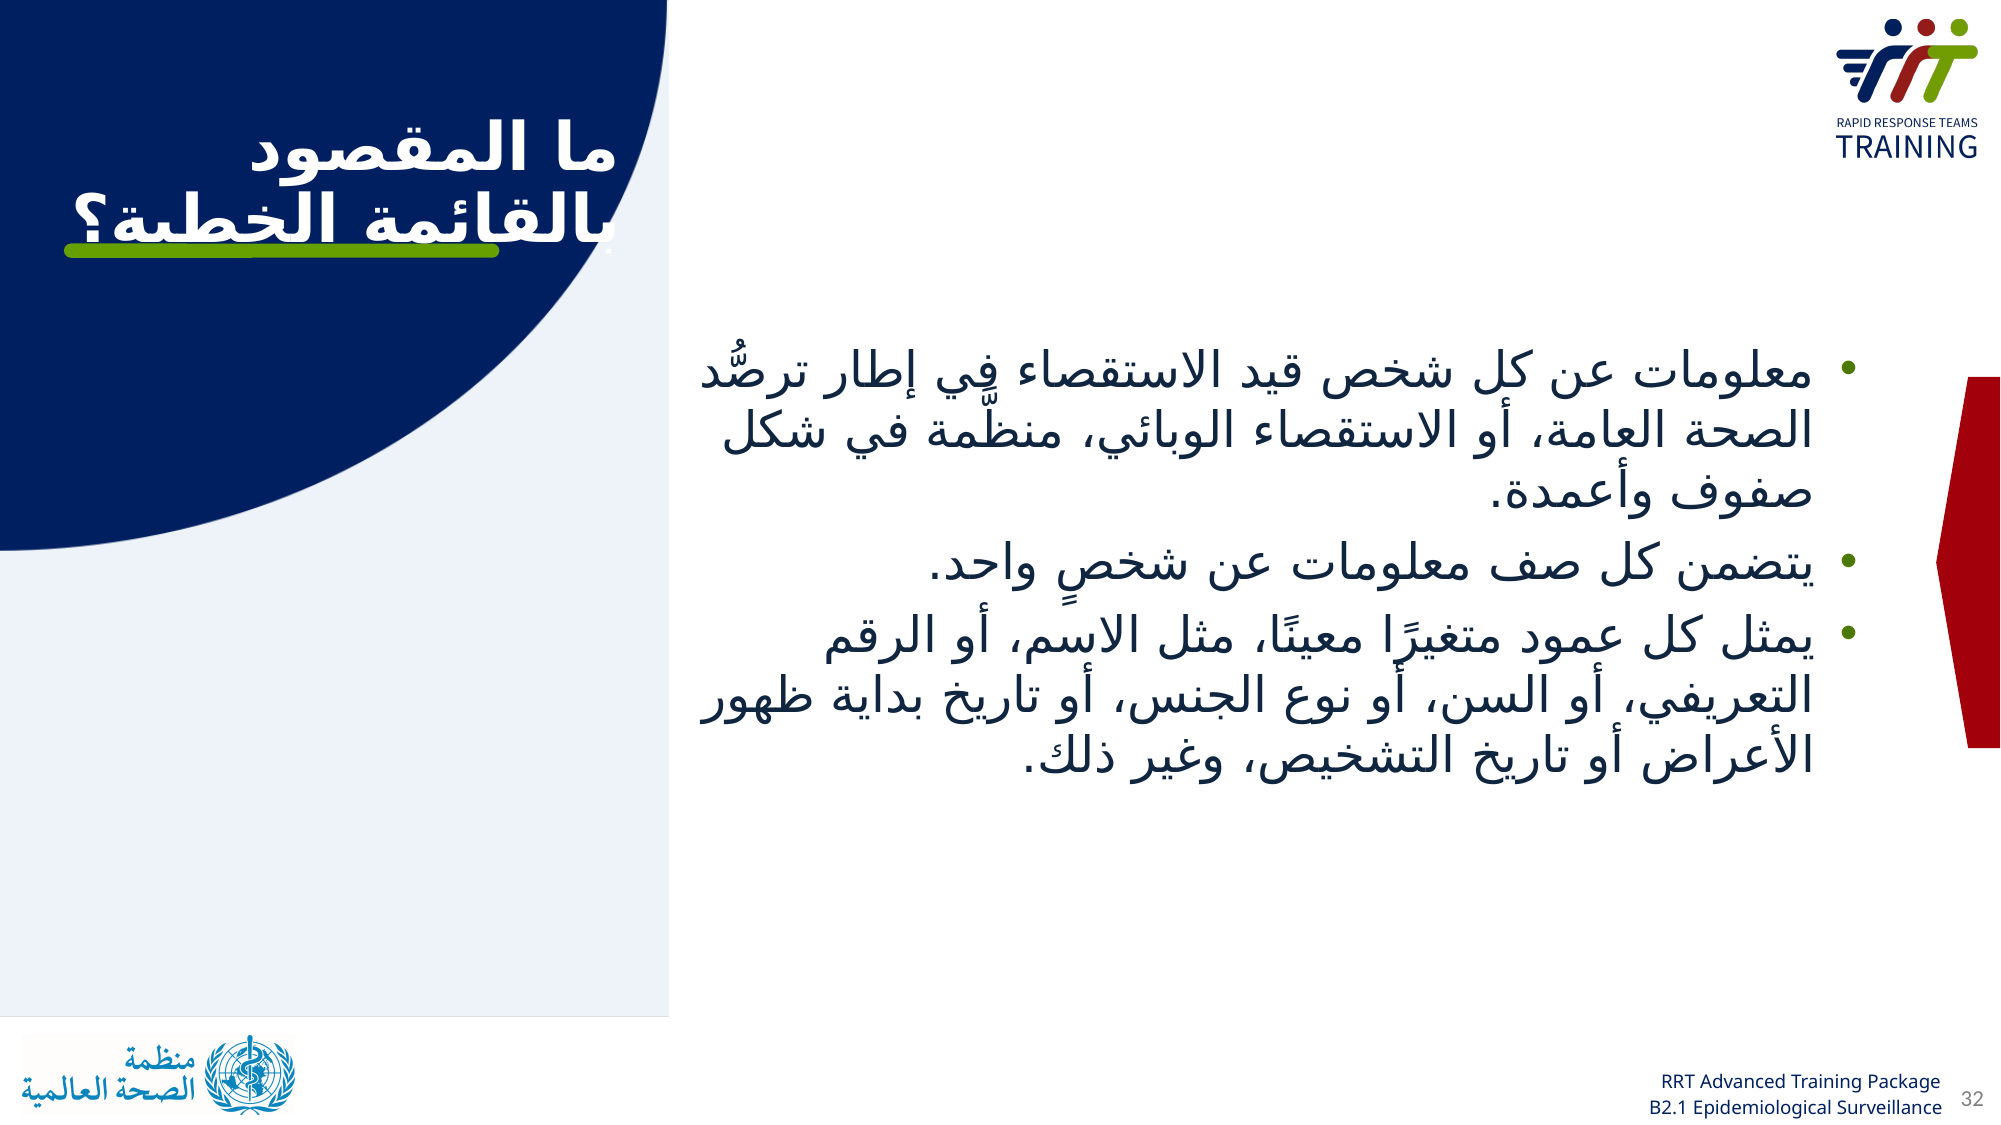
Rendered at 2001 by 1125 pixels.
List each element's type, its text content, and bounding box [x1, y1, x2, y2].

title ما المقصود بالقائمة الخطية؟ [13, 136, 629, 234]
text_box معلومات عن كل شخص قيد الاستقصاء في إطار ترصُّد الصحة العامة، أو الاستقصاء الوبائي، منظَّمة في شكل صفوف وأعمدة. يتضمن كل صف معلومات عن شخصٍ واحد. يمثل كل عمود متغيرًا معينًا، مثل الاسم، أو الرقم التعريفي، أو السن، أو نوع الجنس، أو تاريخ بداية ظهور الأعراض أو تاريخ التشخيص، وغير ذلك. [674, 330, 1865, 790]
picture [252, 1050, 258, 1059]
picture [1835, 19, 1978, 167]
picture [0, 0, 669, 1018]
picture [22, 1035, 295, 1115]
text_box [63, 243, 500, 258]
